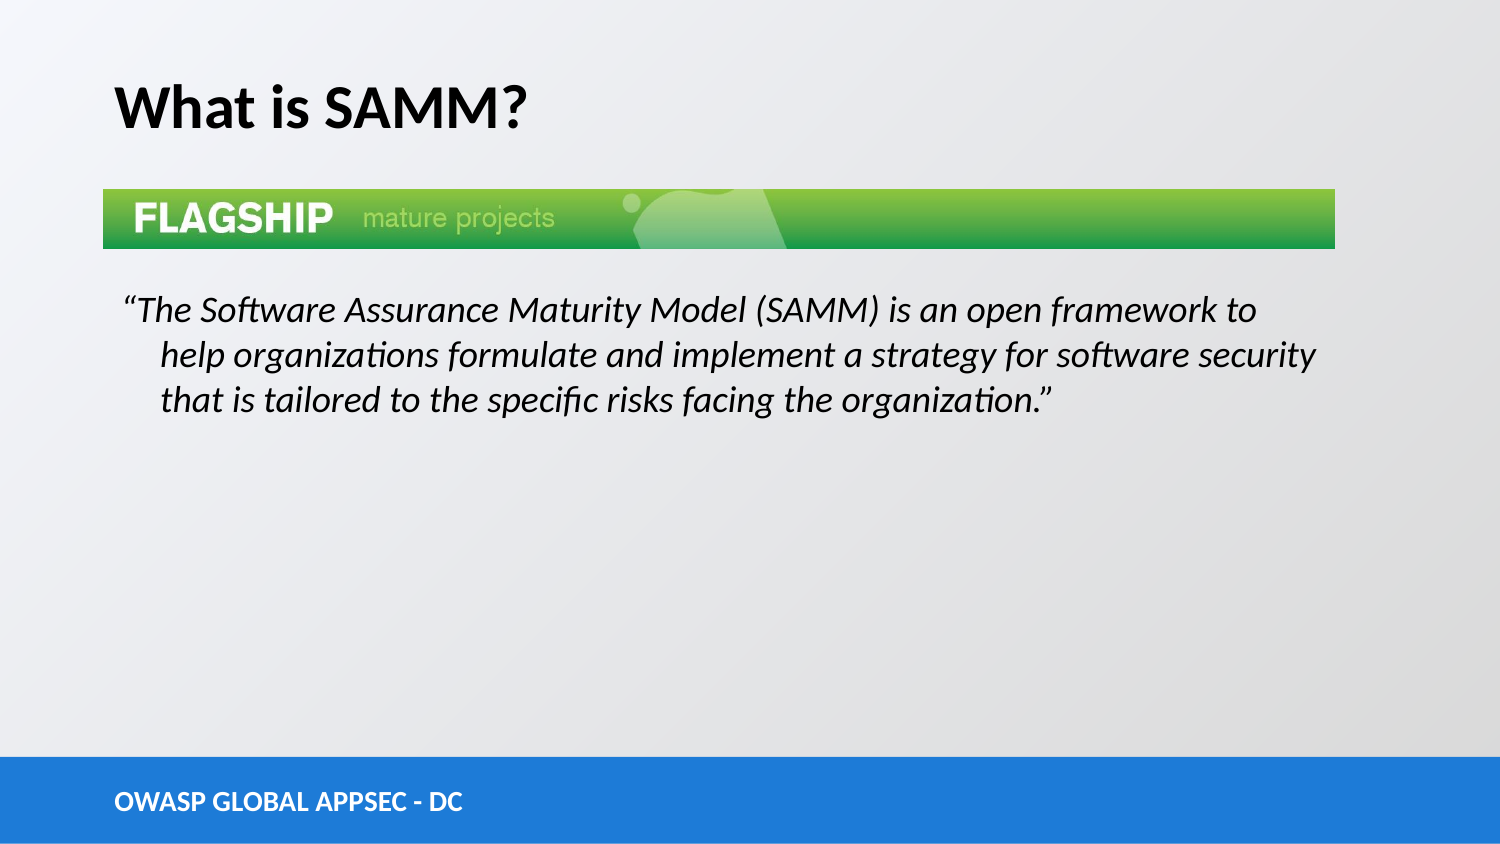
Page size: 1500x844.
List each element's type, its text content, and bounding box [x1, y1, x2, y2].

title What is SAMM? [103, 26, 1397, 190]
list “The Software Assurance Maturity Model (SAMM) is an open framework to help organizations formulate and implement a strategy for software security that is tailored to the specific risks facing the organization.” [103, 256, 1335, 720]
picture [102, 189, 1336, 249]
